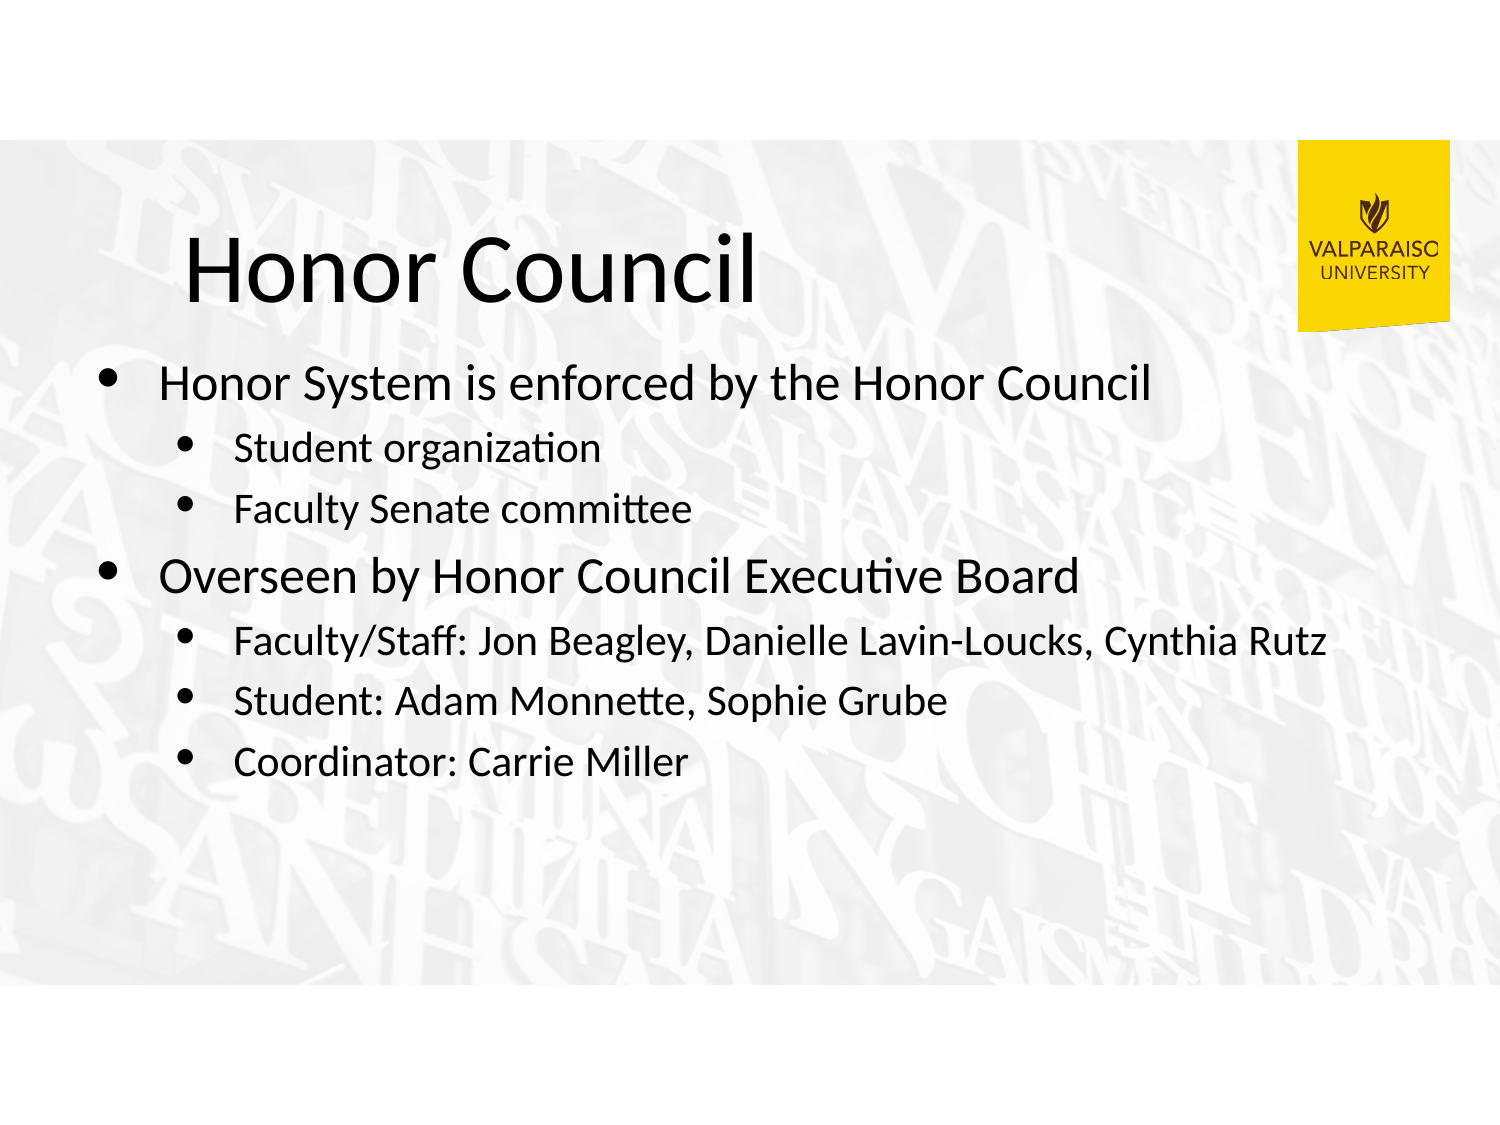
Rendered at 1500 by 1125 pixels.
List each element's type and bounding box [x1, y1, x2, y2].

text_box [1298, 140, 1450, 333]
picture [0, 140, 1500, 985]
